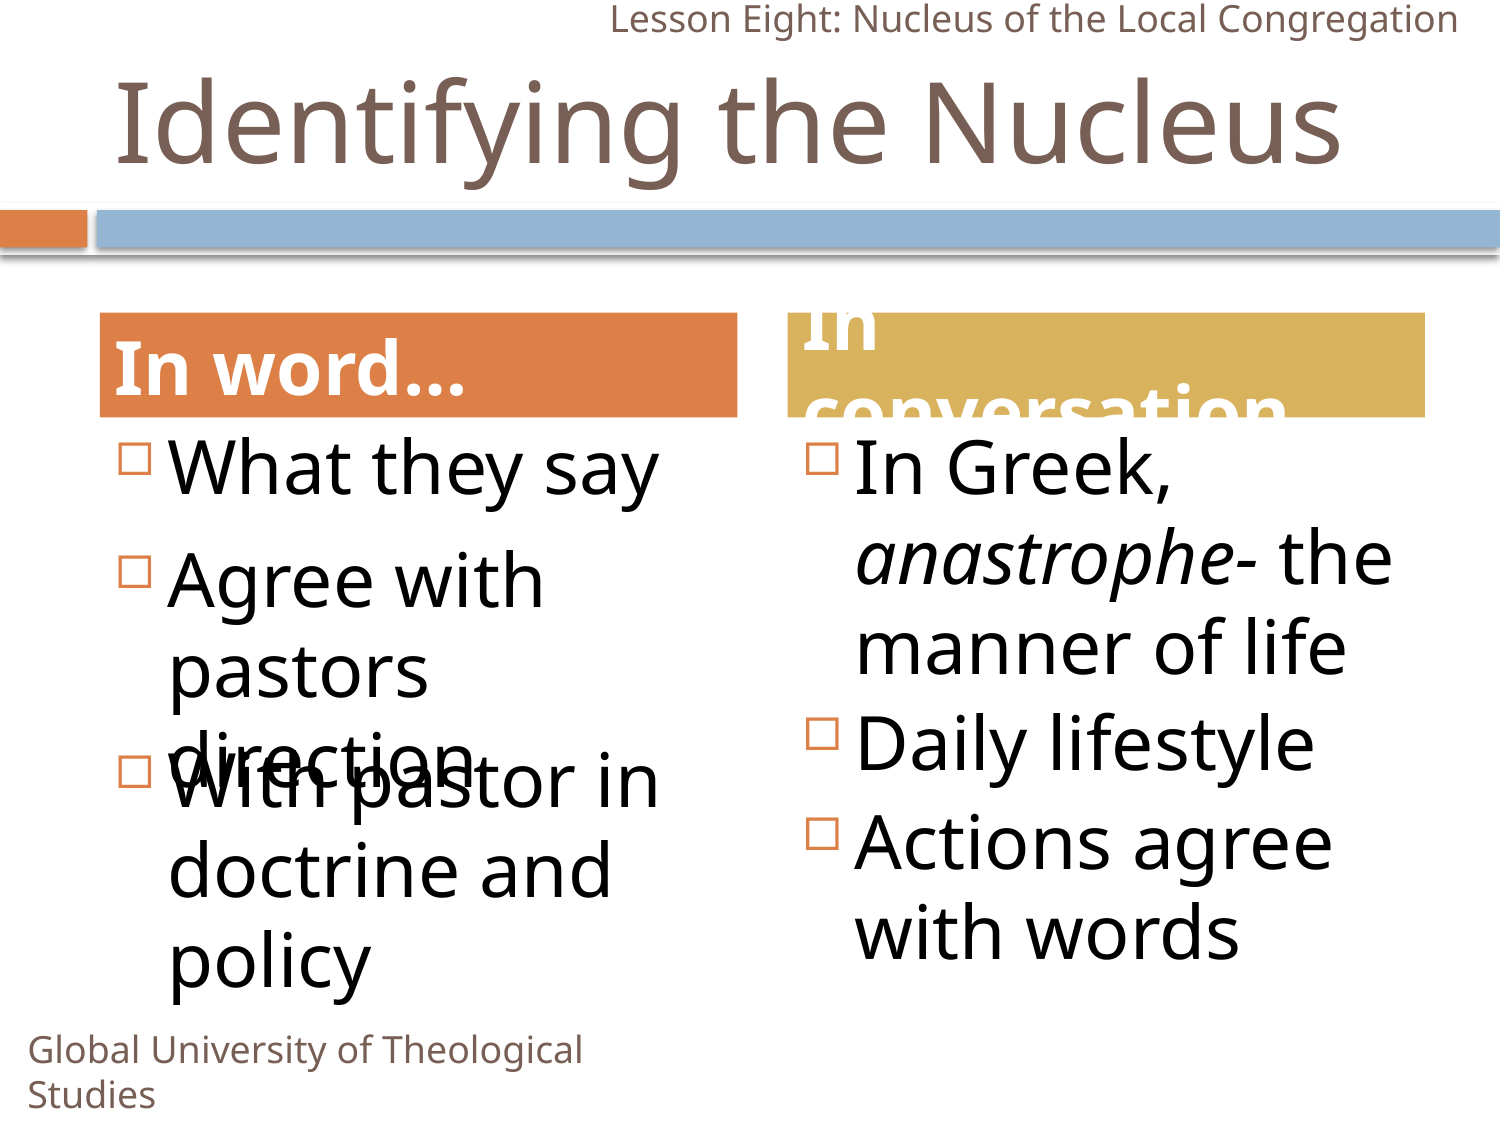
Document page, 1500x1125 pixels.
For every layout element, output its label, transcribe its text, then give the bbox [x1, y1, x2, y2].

text_box Daily lifestyle [787, 687, 1425, 787]
text_box Lesson Eight: Nucleus of the Local Congregation [512, 0, 1475, 48]
text_box Actions agree with words [787, 787, 1425, 963]
text_box What they say [99, 412, 738, 525]
list In conversation… [787, 312, 1425, 412]
text_box In Greek, anastrophe- the manner of life [787, 412, 1425, 588]
text_box Global University of Theological Studies [12, 1018, 713, 1123]
list In word… [99, 312, 738, 412]
title Identifying the Nucleus [99, 37, 1438, 200]
text_box Agree with pastors direction [99, 525, 738, 700]
text_box With pastor in doctrine and policy [99, 725, 738, 900]
